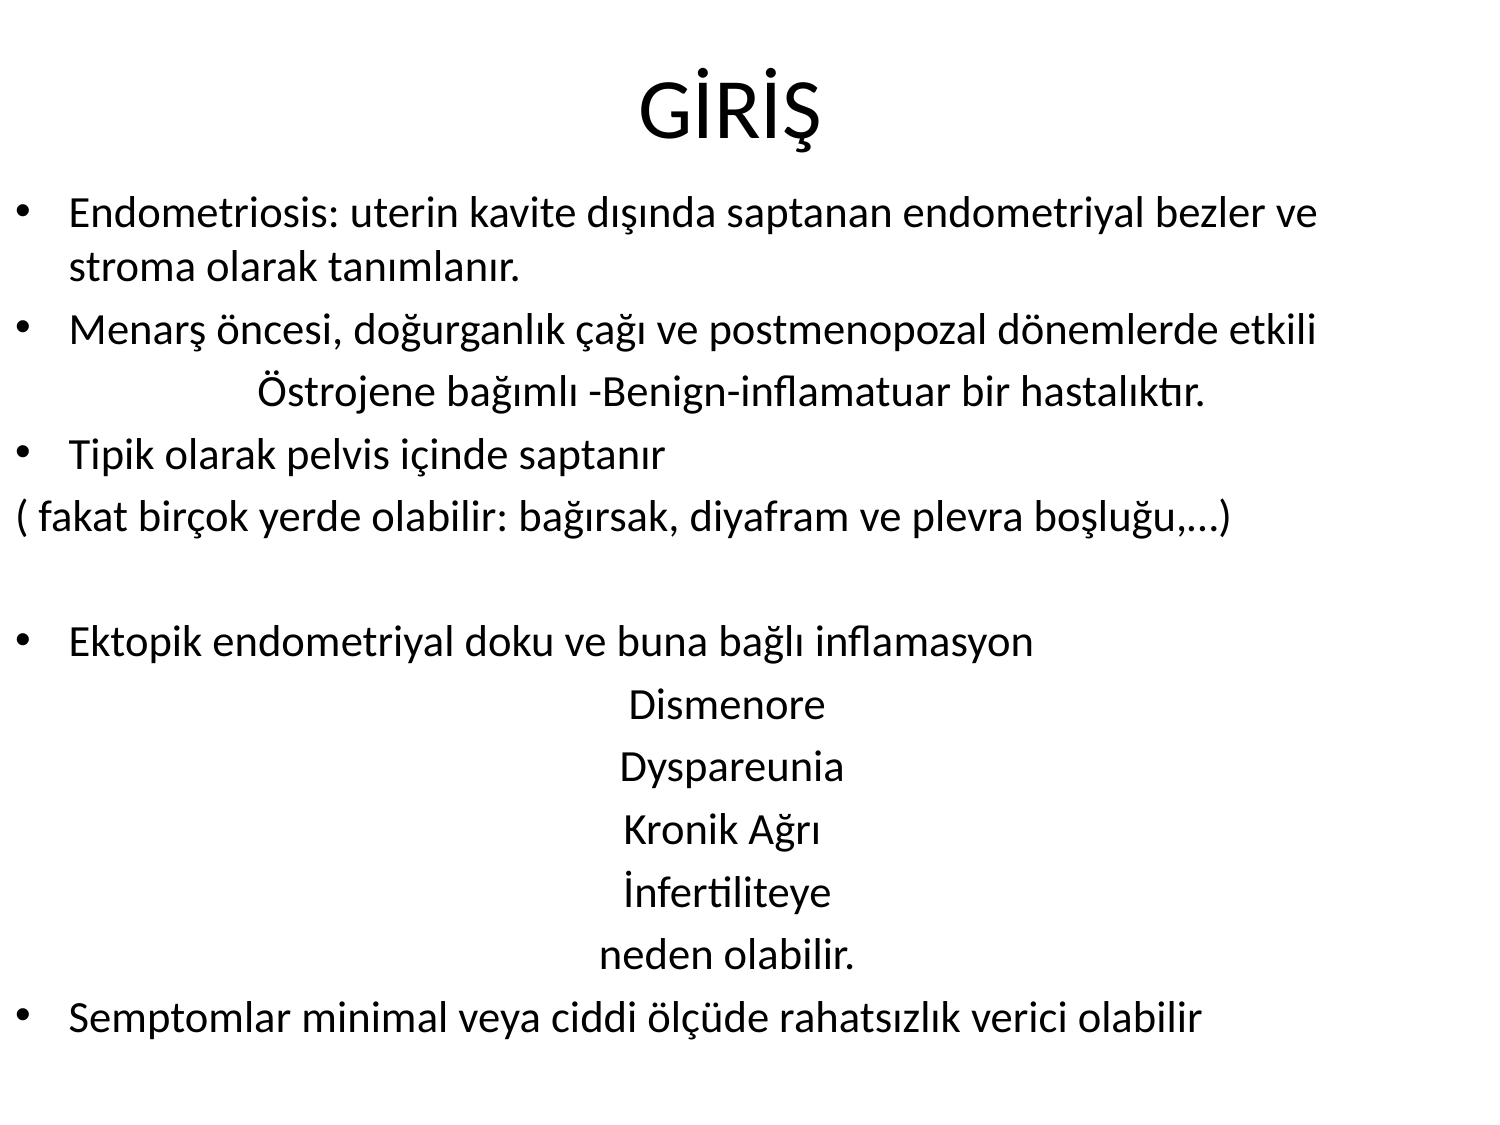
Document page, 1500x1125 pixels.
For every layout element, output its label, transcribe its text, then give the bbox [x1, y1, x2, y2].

title GİRİŞ [75, 45, 1425, 164]
list Endometriosis: uterin kavite dışında saptanan endometriyal bezler ve stroma olarak tanımlanır. Menarş öncesi, doğurganlık çağı ve postmenopozal dönemlerde etkili Östrojene bağımlı -Benign-inflamatuar bir hastalıktır. Tipik olarak pelvis içinde saptanır ( fakat birçok yerde olabilir: bağırsak, diyafram ve plevra boşluğu,…) Ektopik endometriyal doku ve buna bağlı inflamasyon Dismenore Dyspareunia Kronik Ağrı İnfertiliteye neden olabilir. Semptomlar minimal veya ciddi ölçüde rahatsızlık verici olabilir [0, 175, 1465, 1055]
